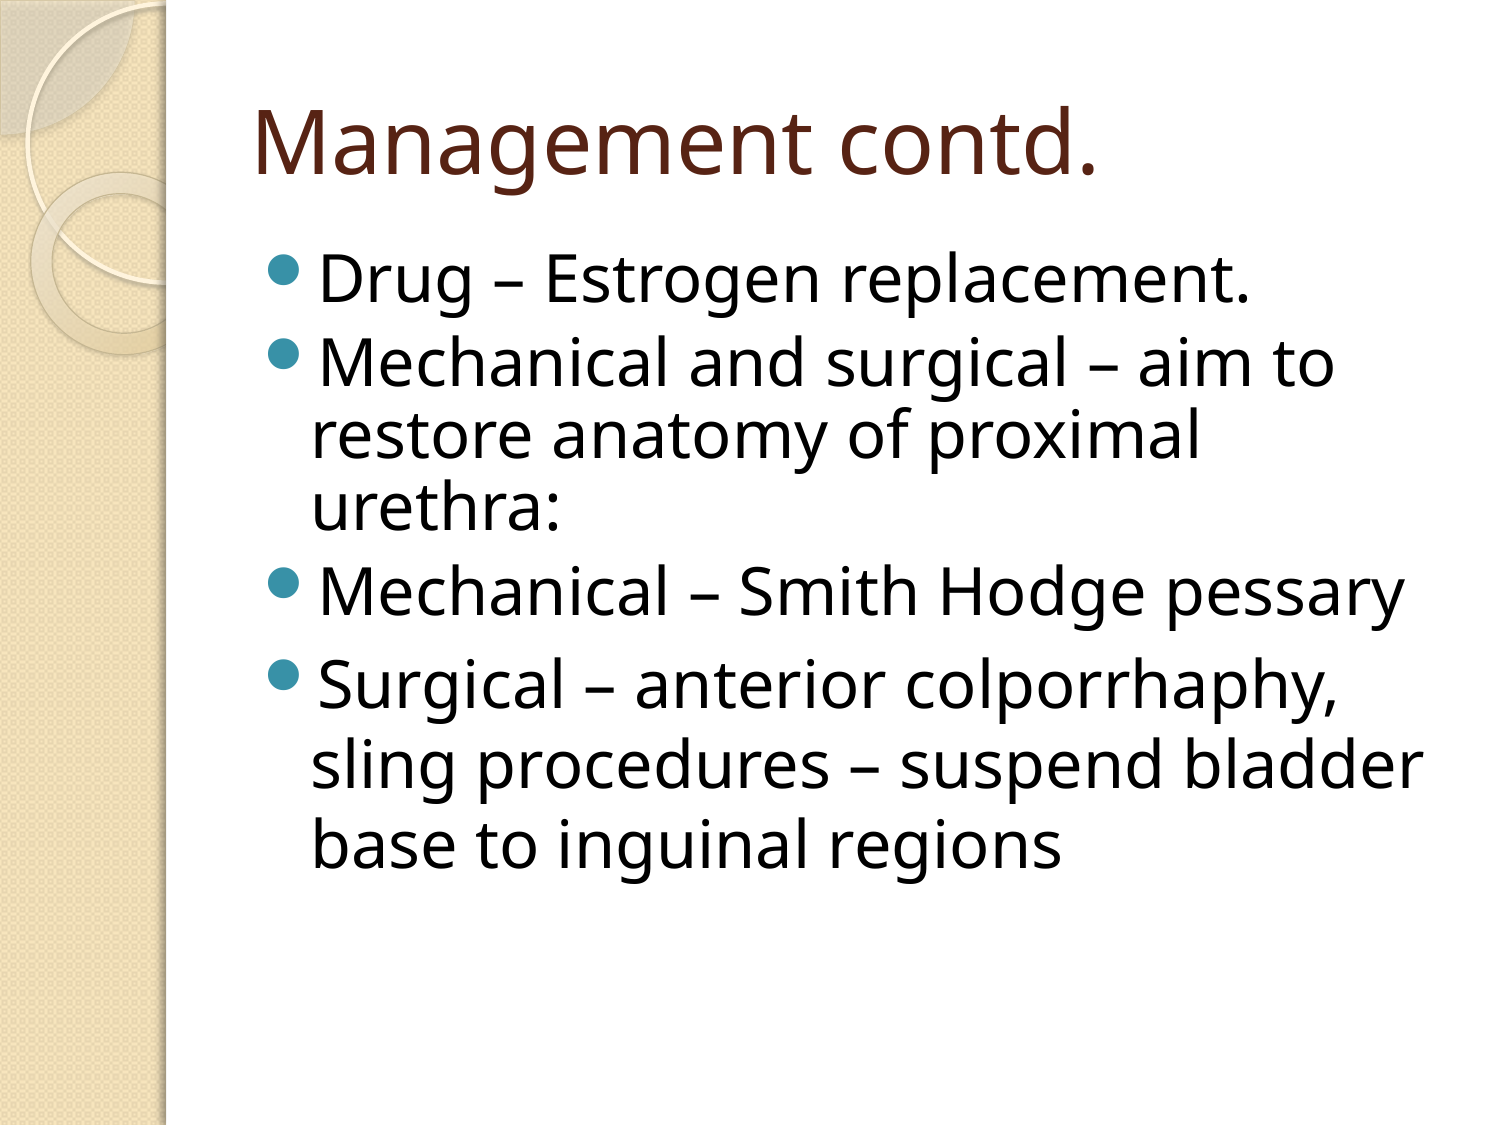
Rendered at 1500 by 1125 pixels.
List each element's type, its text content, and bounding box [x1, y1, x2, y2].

title Management contd. [235, 45, 1466, 233]
list Drug – Estrogen replacement. Mechanical and surgical – aim to restore anatomy of proximal urethra: Mechanical – Smith Hodge pessary Surgical – anterior colporrhaphy, sling procedures – suspend bladder base to inguinal regions [235, 237, 1466, 1025]
